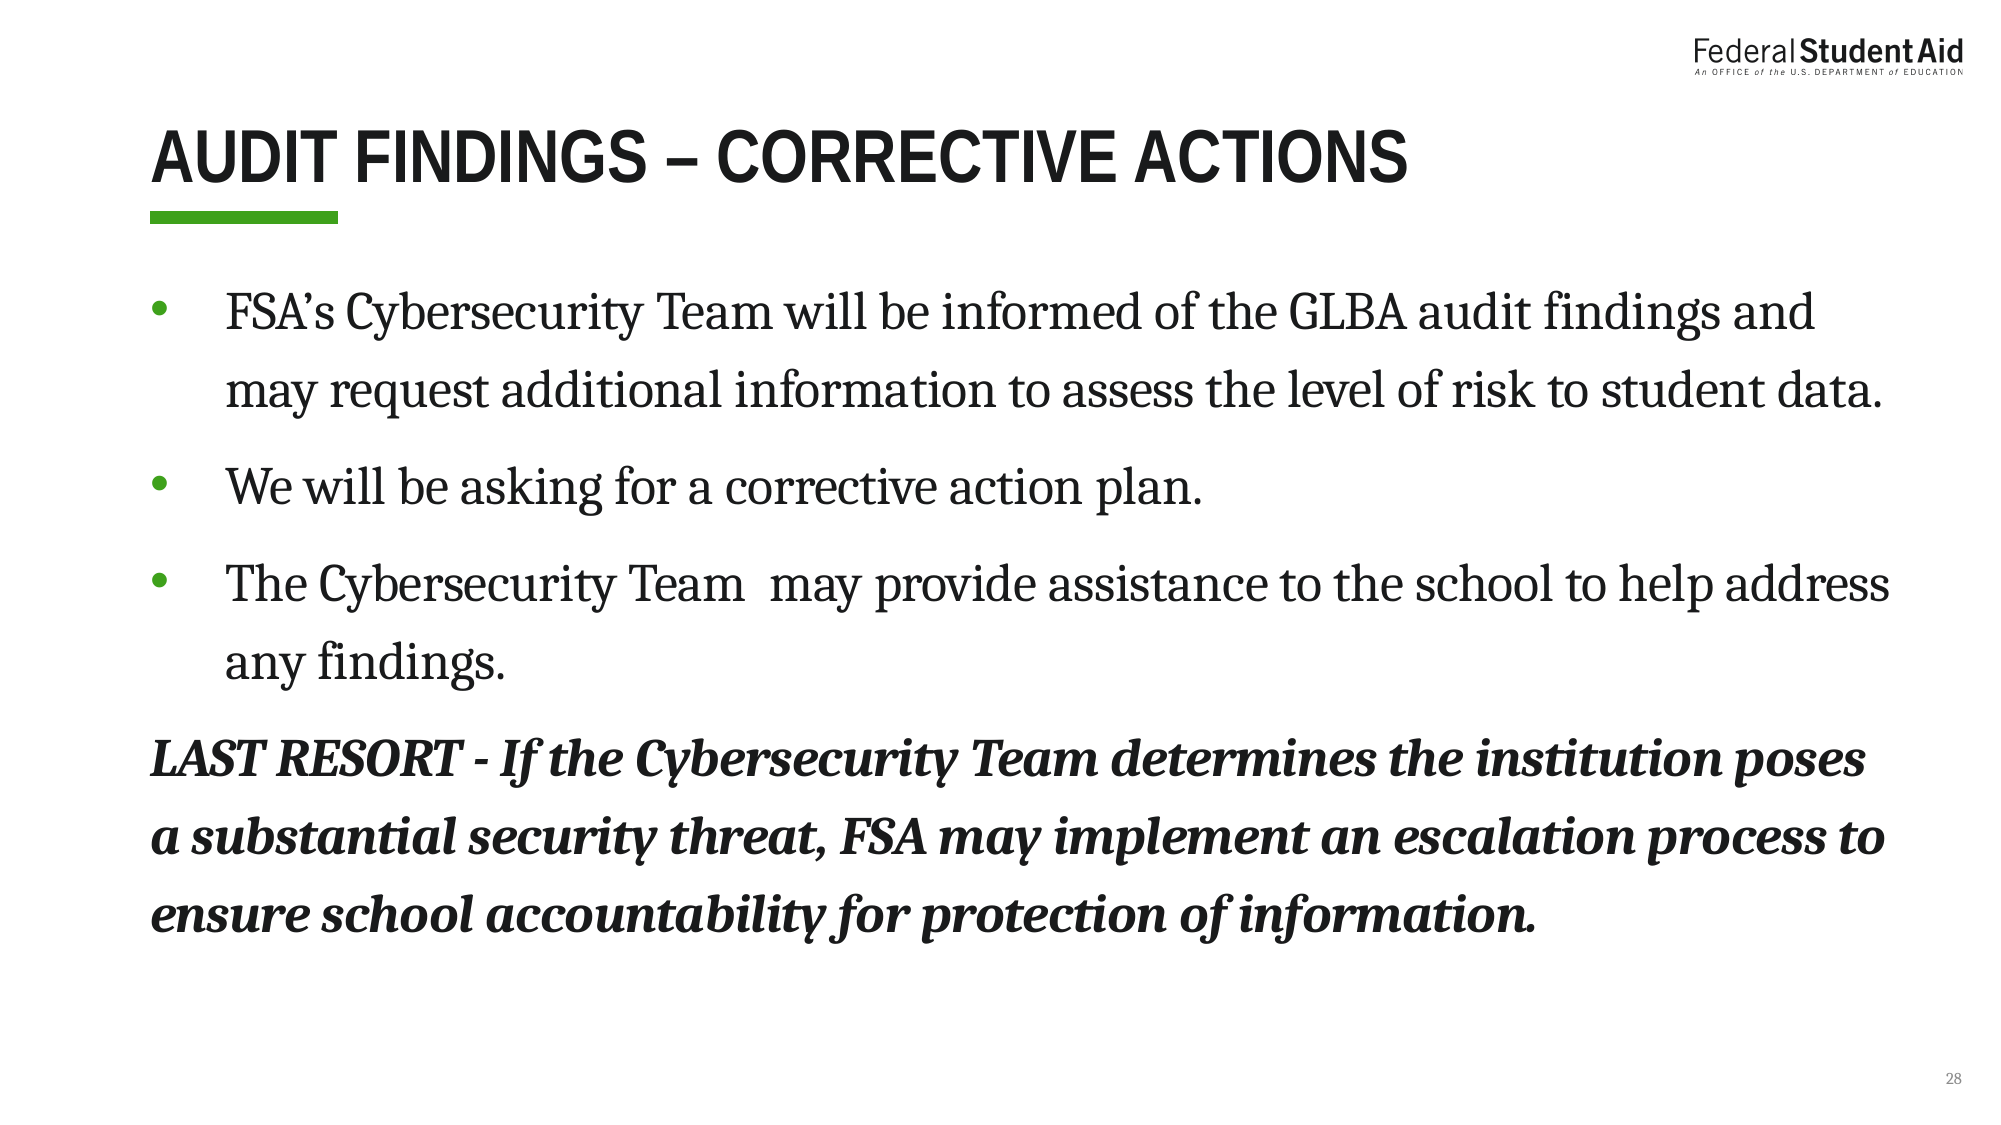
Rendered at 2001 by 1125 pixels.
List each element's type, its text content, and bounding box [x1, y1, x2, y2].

slide_number 28 [1916, 1068, 1962, 1089]
list FSA’s Cybersecurity Team will be informed of the GLBA audit findings and may request additional information to assess the level of risk to student data. We will be asking for a corrective action plan. The Cybersecurity Team may provide assistance to the school to help address any findings. LAST RESORT - If the Cybersecurity Team determines the institution poses a substantial security threat, FSA may implement an escalation process to ensure school accountability for protection of information. [150, 262, 1900, 1050]
picture [1694, 37, 1963, 75]
title Audit Findings – Corrective Actions [150, 48, 1662, 199]
